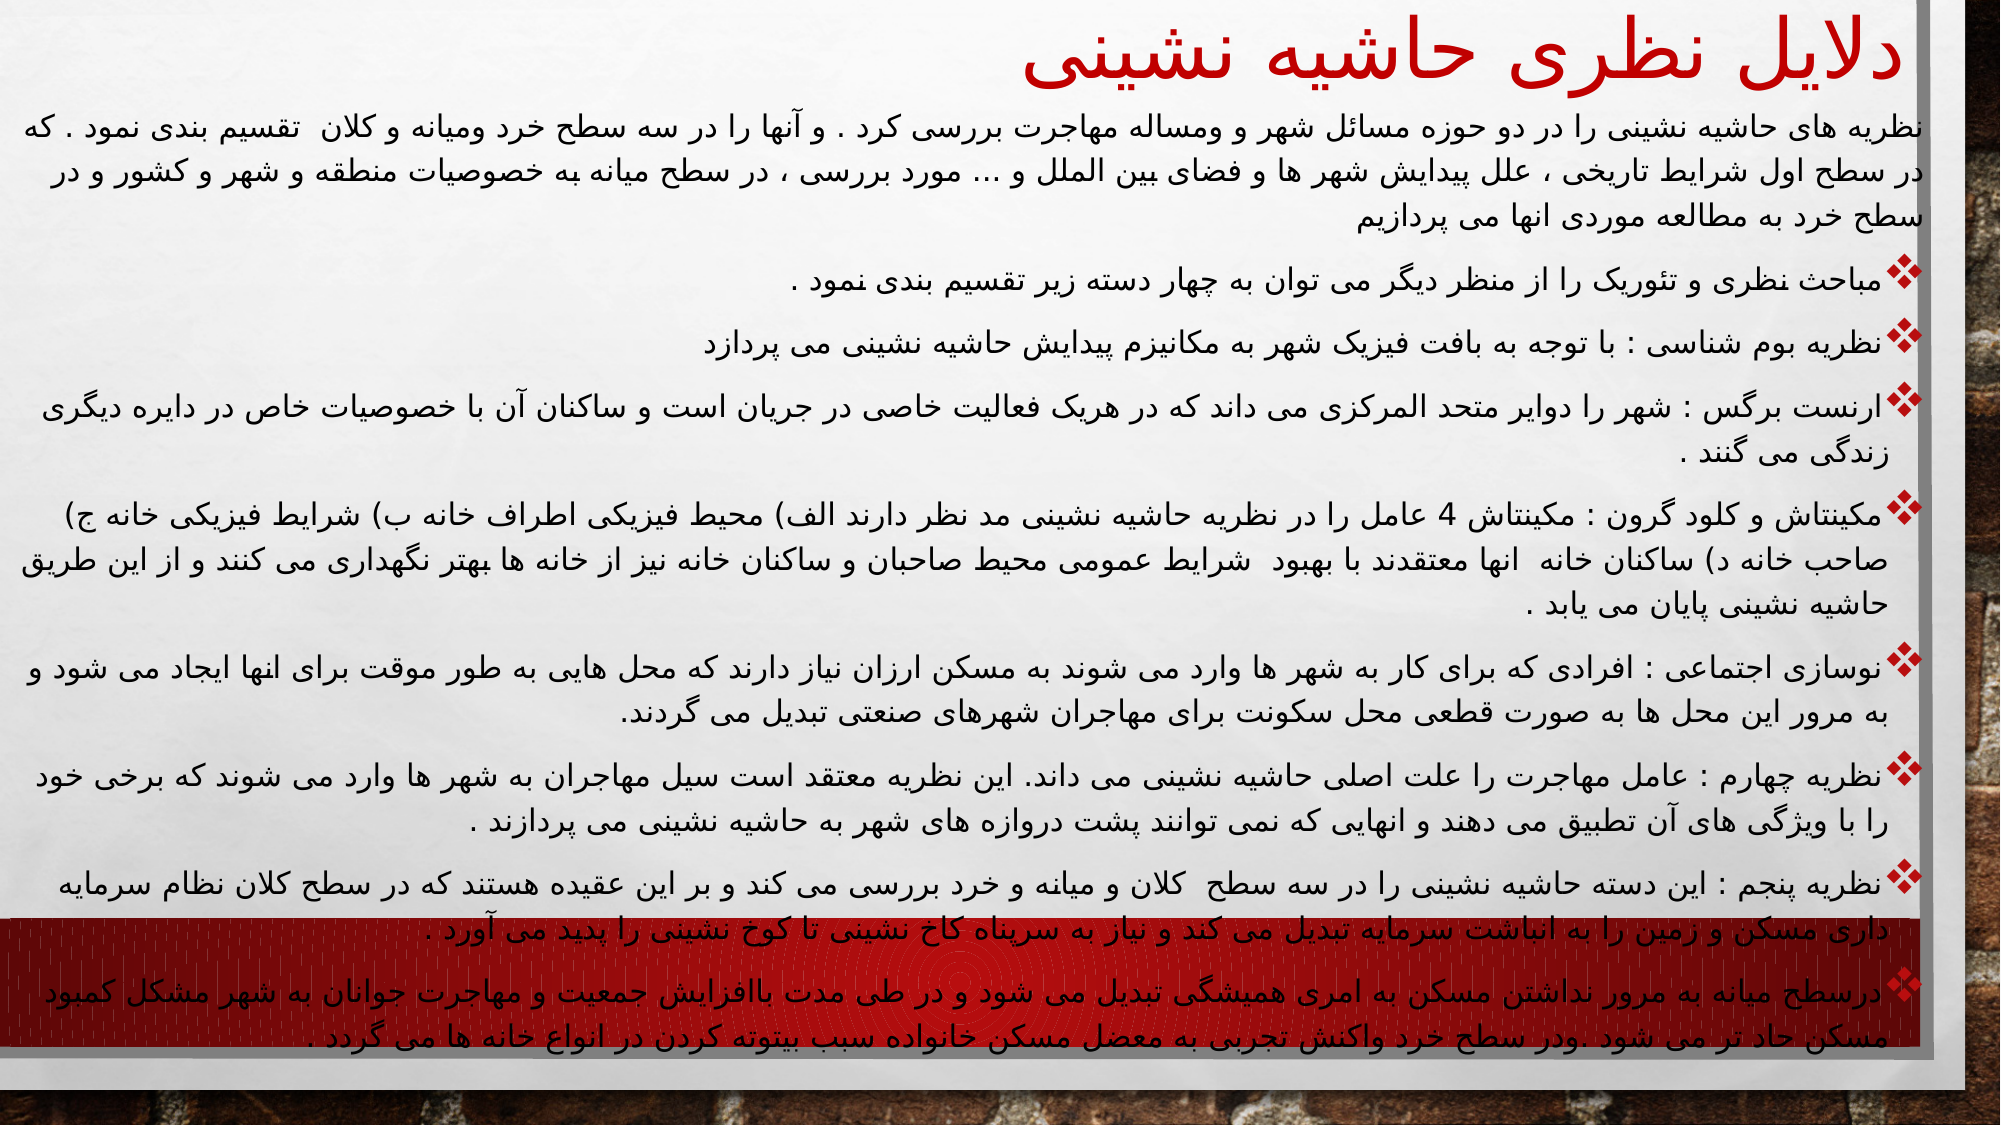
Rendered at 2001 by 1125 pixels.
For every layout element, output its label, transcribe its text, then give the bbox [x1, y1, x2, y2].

picture [0, 0, 2000, 1125]
title دلایل نظری حاشیه نشینی [746, 0, 1922, 88]
list نظریه های حاشیه نشینی را در دو حوزه مسائل شهر و ومساله مهاجرت بررسی کرد . و آنها را در سه سطح خرد ومیانه و کلان تقسیم بندی نمود . که در سطح اول شرایط تاریخی ، علل پیدایش شهر ها و فضای بین الملل و ... مورد بررسی ، در سطح میانه به خصوصیات منطقه و شهر و کشور و در سطح خرد به مطالعه موردی انها می پردازیم مباحث نظری و تئوریک را از منظر دیگر می توان به چهار دسته زیر تقسیم بندی نمود . نظریه بوم شناسی : با توجه به بافت فیزیک شهر به مکانیزم پیدایش حاشیه نشینی می پردازد ارنست برگس : شهر را دوایر متحد المرکزی می داند که در هریک فعالیت خاصی در جریان است و ساکنان آن با خصوصیات خاص در دایره دیگری زندگی می گنند . مکینتاش و کلود گرون : مکینتاش 4 عامل را در نظریه حاشیه نشینی مد نظر دارند الف) محیط فیزیکی اطراف خانه ب) شرایط فیزیکی خانه ج) صاحب خانه د) ساکنان خانه انها معتقدند با بهبود شرایط عمومی محیط صاحبان و ساکنان خانه نیز از خانه ها بهتر نگهداری می کنند و از این طریق حاشیه نشینی پایان می یابد . نوسازی اجتماعی : افرادی که برای کار به شهر ها وارد می شوند به مسکن ارزان نیاز دارند که محل هایی به طور موقت برای انها ایجاد می شود و به مرور این محل ها به صورت قطعی محل سکونت برای مهاجران شهرهای صنعتی تبدیل می گردند. نظریه چهارم : عامل مهاجرت را علت اصلی حاشیه نشینی می داند. این نظریه معتقد است سیل مهاجران به شهر ها وارد می شوند که برخی خود را با ویژگی های آن تطبیق می دهند و انهایی که نمی توانند پشت دروازه های شهر به حاشیه نشینی می پردازند . نظریه پنجم : این دسته حاشیه نشینی را در سه سطح کلان و میانه و خرد بررسی می کند و بر این عقیده هستند که در سطح کلان نظام سرمایه داری مسکن و زمین را به انباشت سرمایه تبدیل می کند و نیاز به سرپناه کاخ نشینی تا کوخ نشینی را پدید می آورد . درسطح میانه به مرور نداشتن مسکن به امری همیشگی تبدیل می شود و در طی مدت باافزایش جمعیت و مهاجرت جوانان به شهر مشکل کمبود مسکن حاد تر می شود .ودر سطح خرد واکنش تجربی به معضل مسکن خانواده سبب بیتوته کردن در انواع خانه ها می گردد . [0, 88, 1940, 1064]
